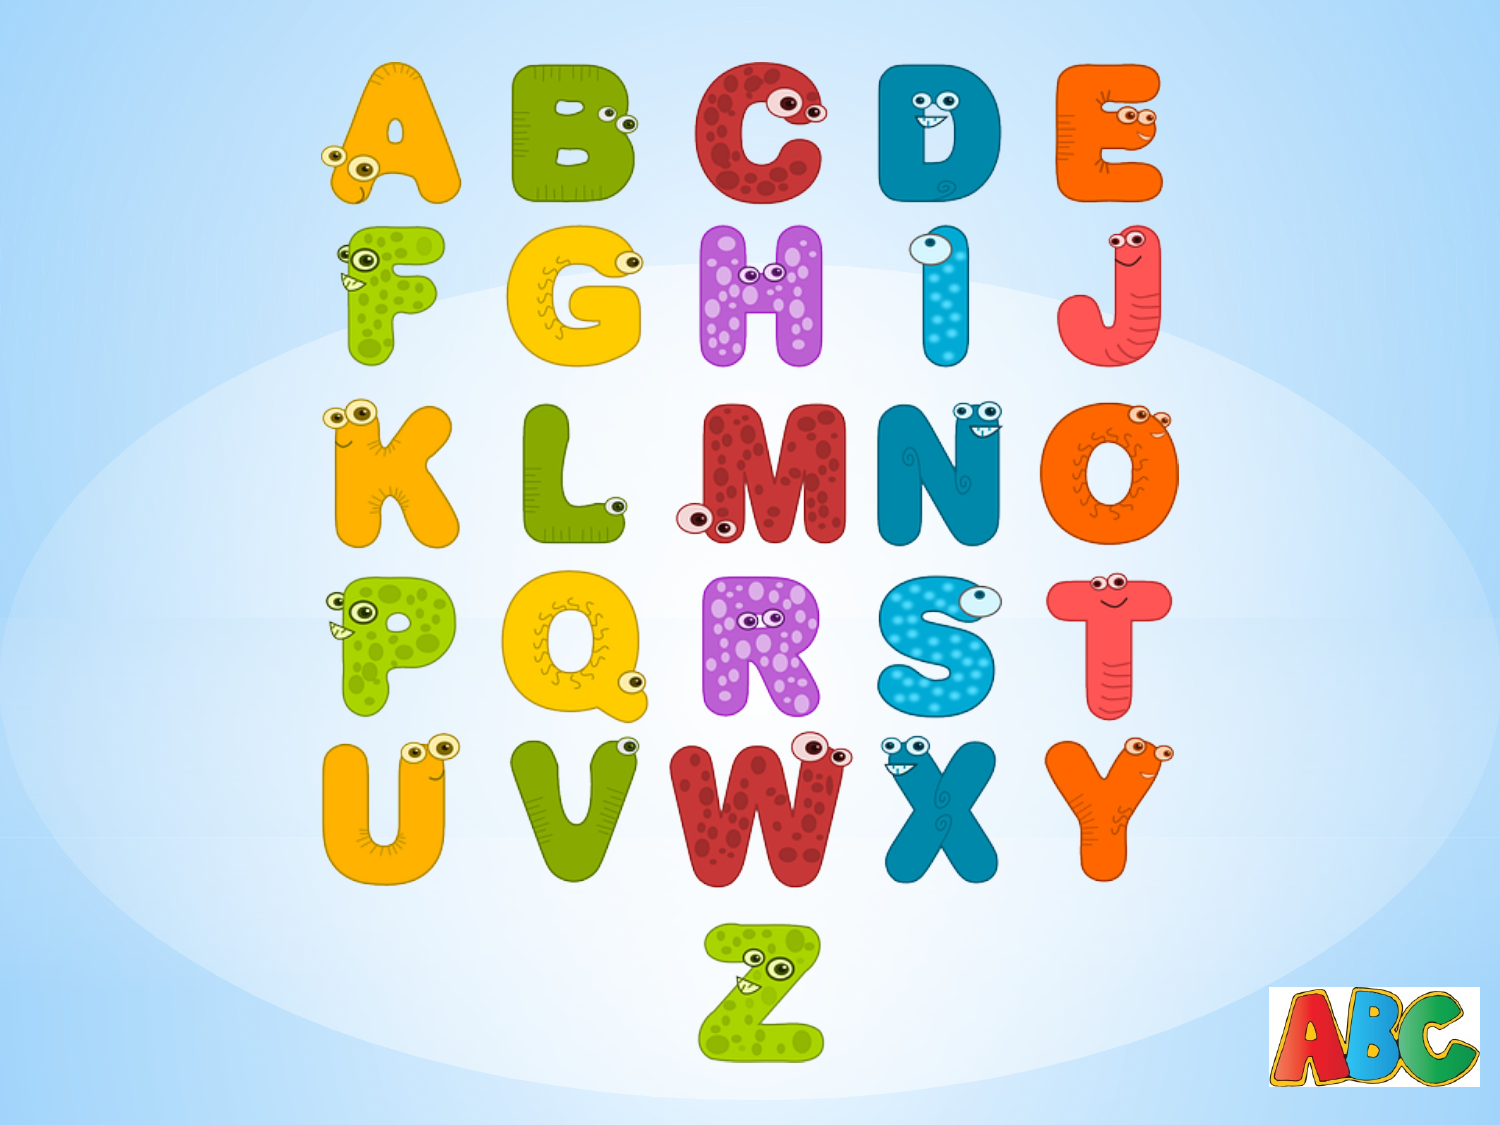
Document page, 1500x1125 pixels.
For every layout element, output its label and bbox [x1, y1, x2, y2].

picture [1269, 987, 1481, 1087]
picture [320, 62, 1180, 1063]
